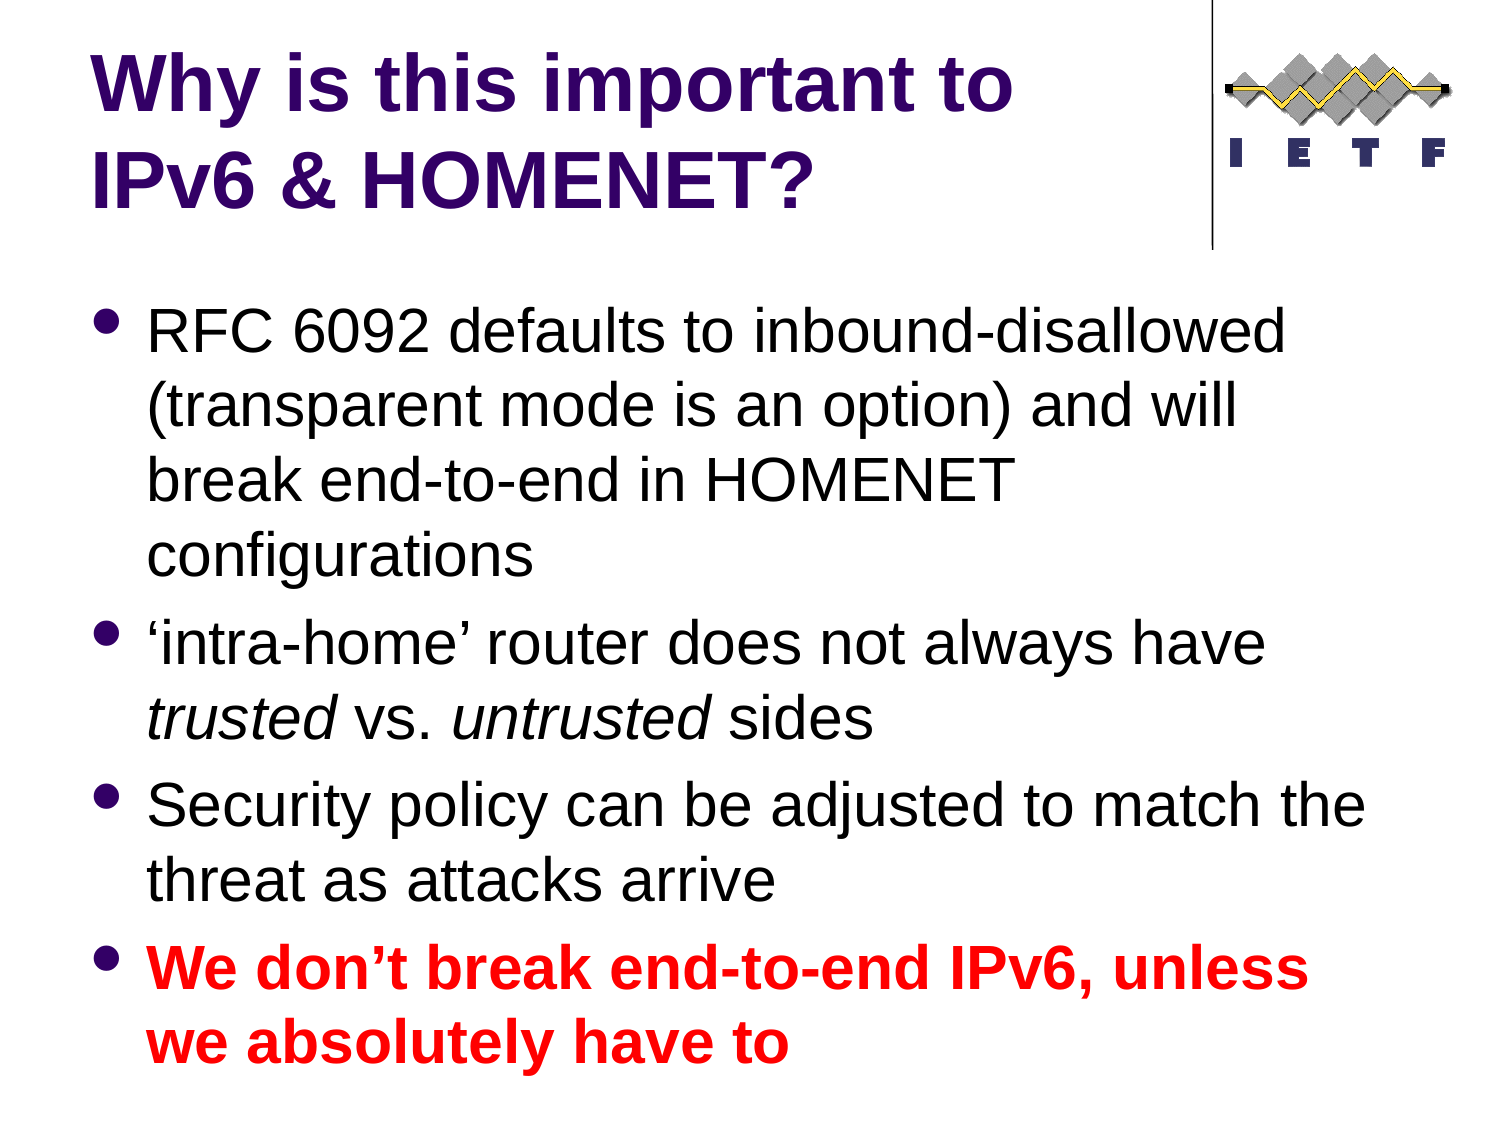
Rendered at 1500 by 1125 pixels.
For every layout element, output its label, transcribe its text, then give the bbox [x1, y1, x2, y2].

list RFC 6092 defaults to inbound-disallowed (transparent mode is an option) and will break end-to-end in HOMENET configurations ‘intra-home’ router does not always have trusted vs. untrusted sides Security policy can be adjusted to match the threat as attacks arrive We don’t break end-to-end IPv6, unless we absolutely have to [74, 281, 1426, 1006]
title Why is this important to IPv6 & HOMENET? [74, 19, 1201, 233]
picture [1212, 37, 1463, 181]
